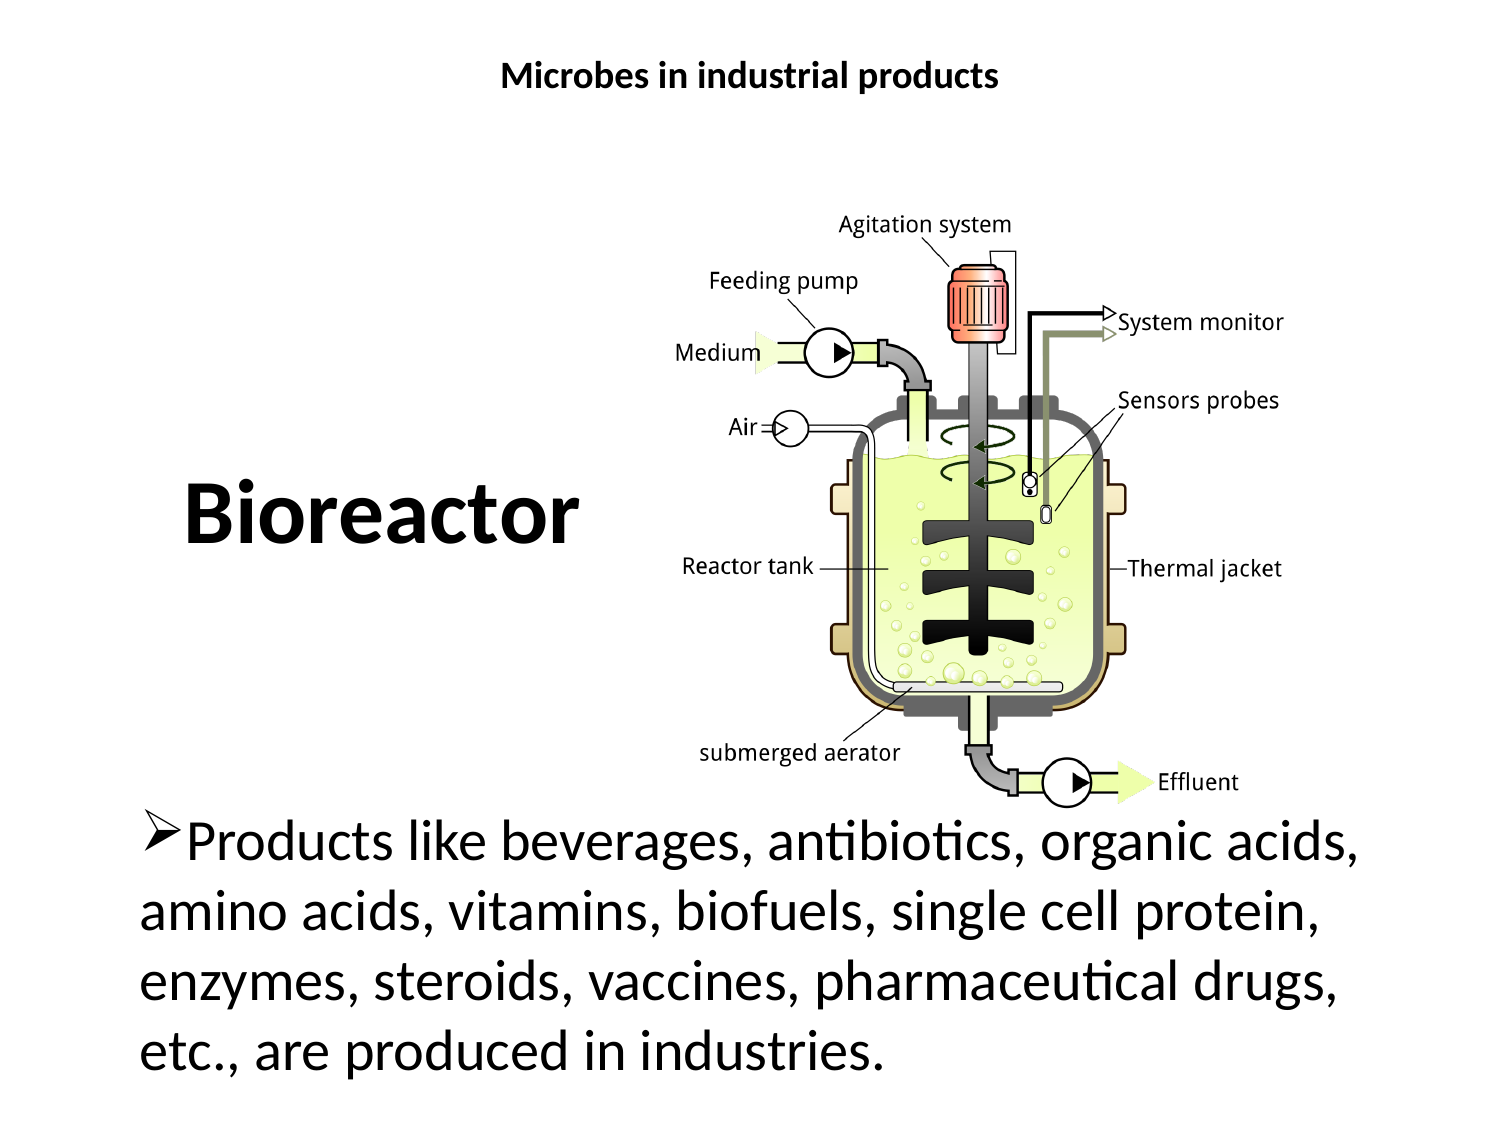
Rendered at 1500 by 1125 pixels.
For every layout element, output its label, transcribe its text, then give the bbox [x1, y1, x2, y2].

title Microbes in industrial products [75, 0, 1425, 105]
text_box Bioreactor [49, 399, 657, 570]
text_box Products like beverages, antibiotics, organic acids, amino acids, vitamins, biofuels, single cell protein, enzymes, steroids, vaccines, pharmaceutical drugs, etc., are produced in industries. [124, 749, 1463, 1090]
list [662, 187, 1288, 837]
